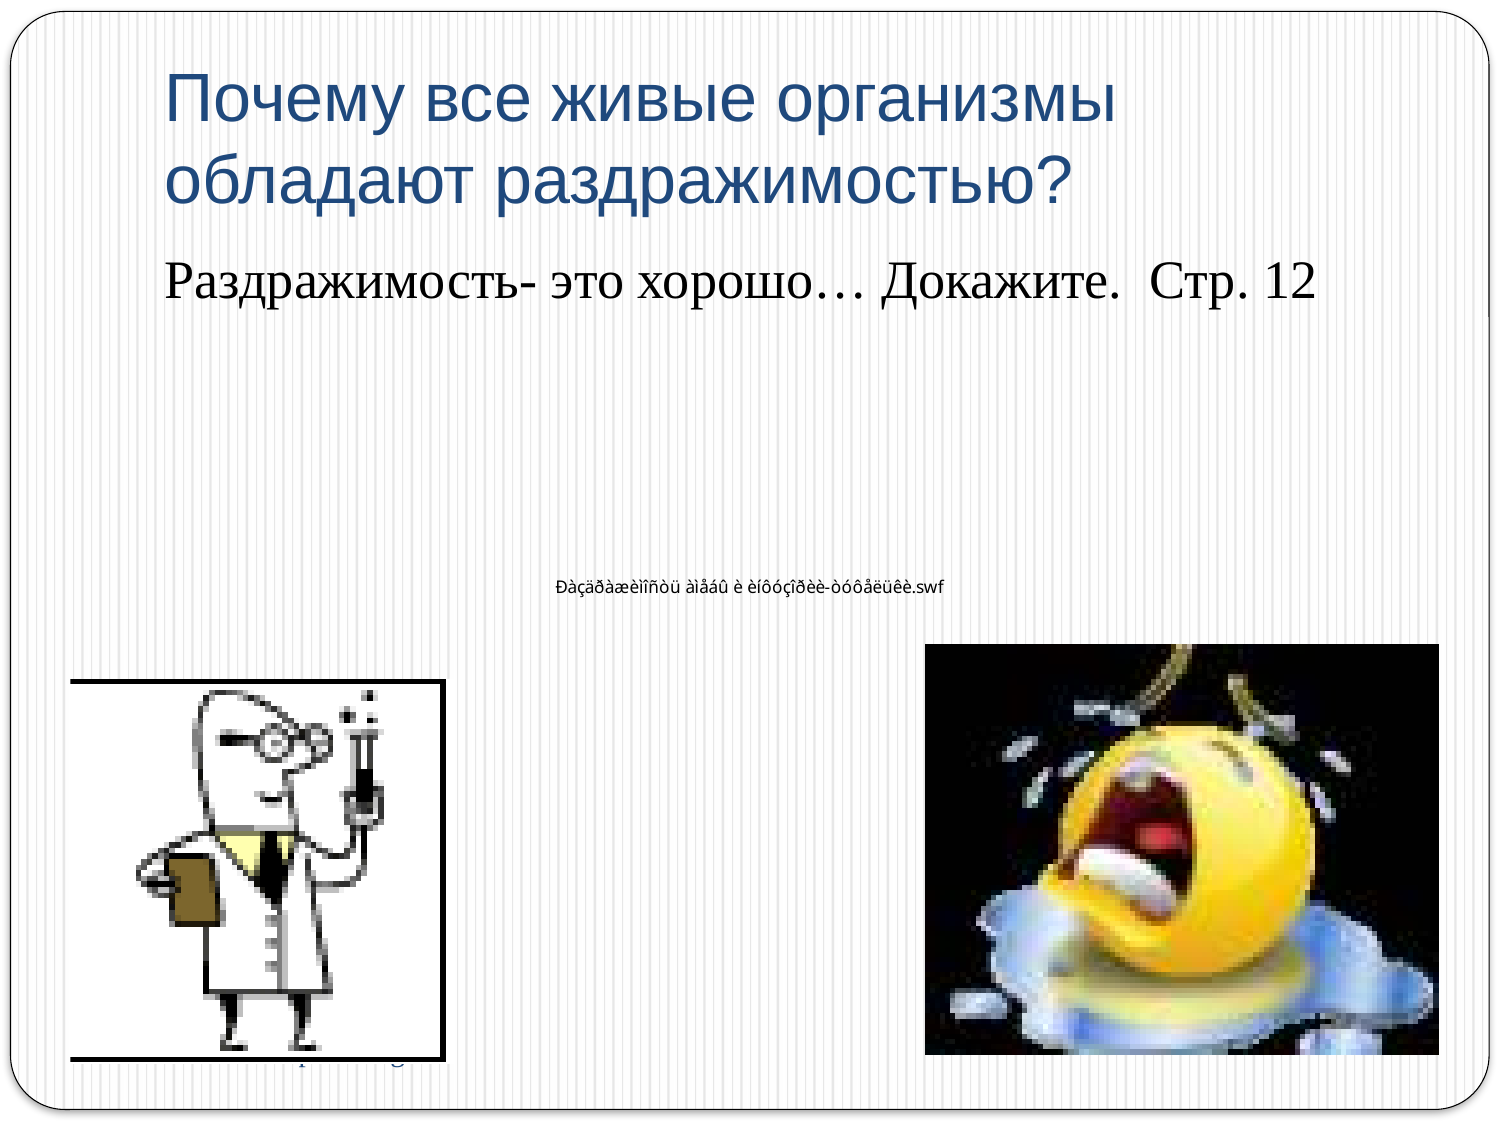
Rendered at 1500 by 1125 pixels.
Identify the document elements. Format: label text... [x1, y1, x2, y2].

picture [70, 679, 455, 1064]
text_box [498, 522, 1001, 603]
footer www.sliderpoint.org [150, 1012, 800, 1088]
title Почему все живые организмы обладают раздражимостью? [150, 45, 1425, 233]
list Раздражимость- это хорошо… Докажите. Стр. 12 [150, 237, 1425, 988]
picture [925, 644, 1439, 1055]
